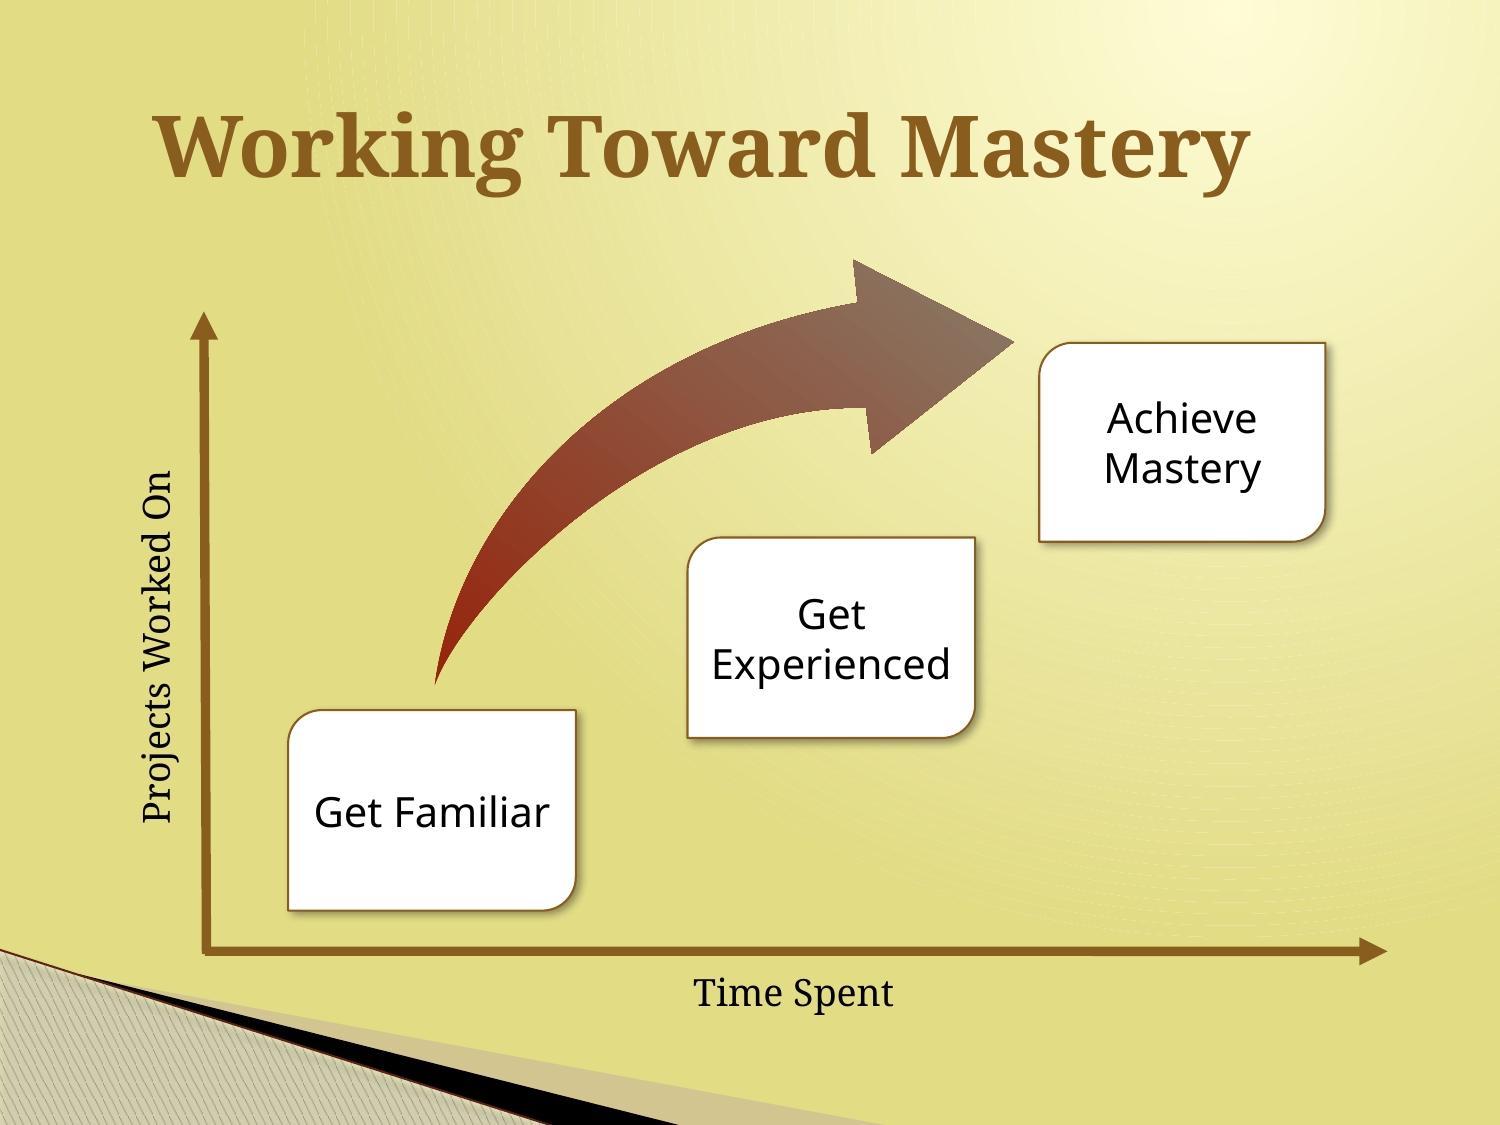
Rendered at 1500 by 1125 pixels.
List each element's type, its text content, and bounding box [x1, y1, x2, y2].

title Working Toward Mastery [138, 49, 1463, 237]
text_box Time Spent [237, 961, 1350, 1023]
text_box Achieve Mastery [1039, 342, 1326, 542]
text_box [207, 945, 1388, 958]
text_box Get Familiar [288, 710, 576, 911]
text_box Projects Worked On [124, 342, 186, 952]
text_box Get Experienced [687, 537, 976, 739]
text_box [434, 259, 1014, 686]
text_box [197, 311, 211, 954]
